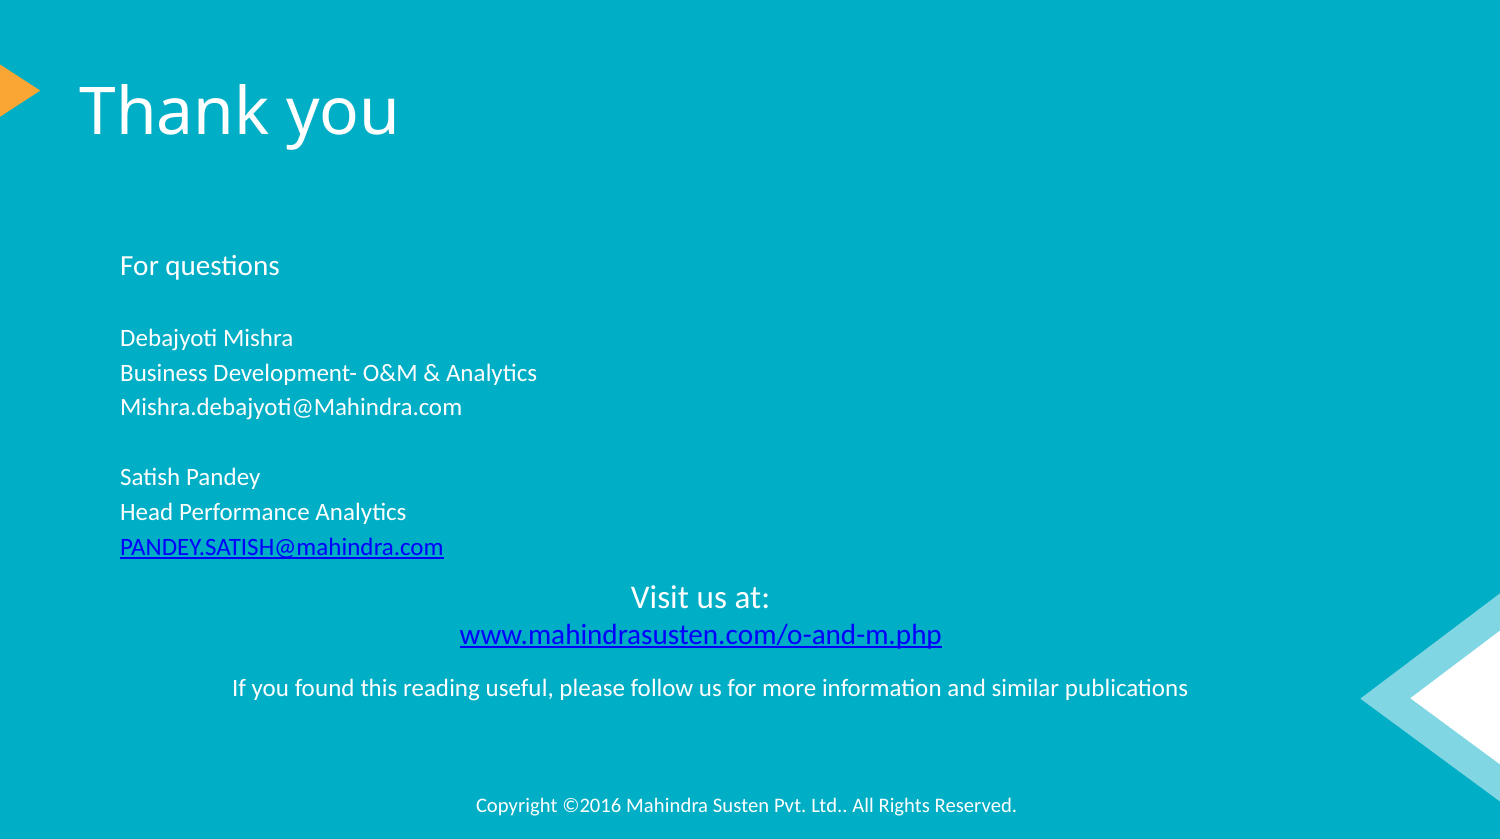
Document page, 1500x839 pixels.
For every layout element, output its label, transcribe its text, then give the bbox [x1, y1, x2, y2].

text_box Copyright ©2016 Mahindra Susten Pvt. Ltd.. All Rights Reserved. [461, 784, 1207, 824]
text_box If you found this reading useful, please follow us for more information and similar publications [217, 664, 1312, 739]
text_box For questions Debajyoti Mishra Business Development- O&M & Analytics Mishra.debajyoti@Mahindra.com Satish Pandey Head Performance Analytics PANDEY.SATISH@mahindra.com [105, 203, 1372, 642]
text_box Visit us at: www.mahindrasusten.com/o-and-m.php [362, 642, 1039, 651]
text_box Thank you [64, 61, 1067, 296]
